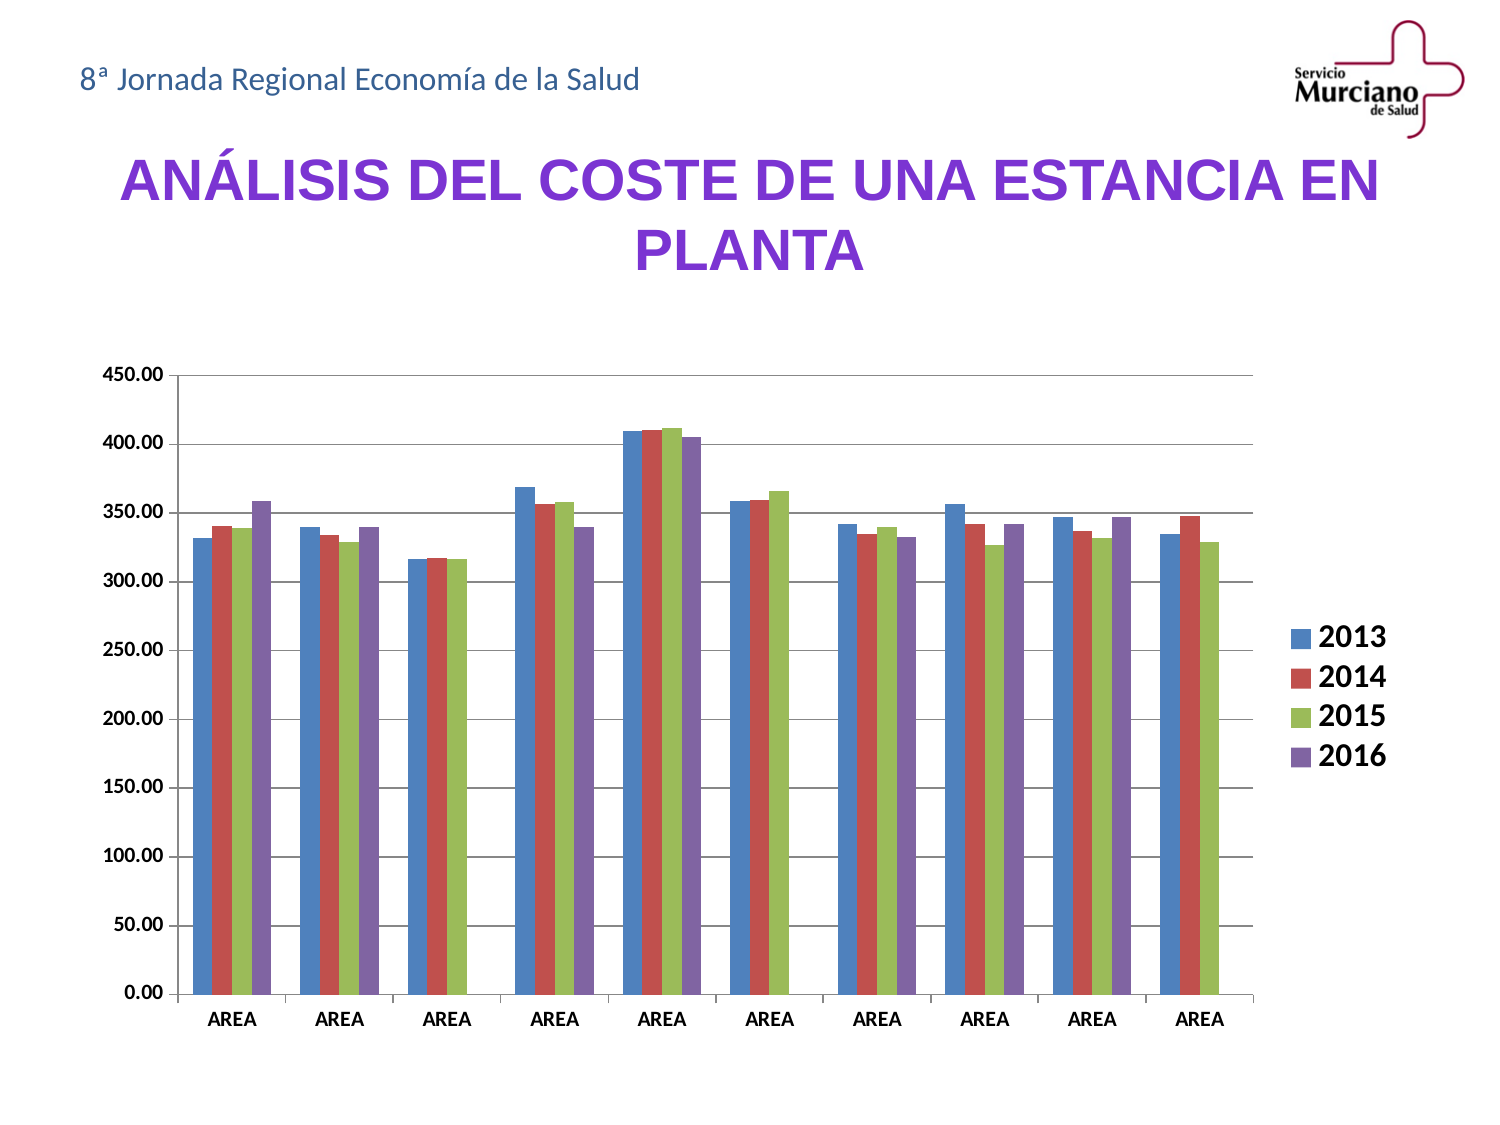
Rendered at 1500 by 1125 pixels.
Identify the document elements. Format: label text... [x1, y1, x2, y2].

text_box 8ª Jornada Regional Economía de la Salud [70, 53, 739, 106]
text_box ANÁLISIS DEL COSTE DE UNA ESTANCIA EN PLANTA [53, 134, 1447, 290]
chart [75, 349, 1411, 1048]
picture [1295, 20, 1465, 140]
